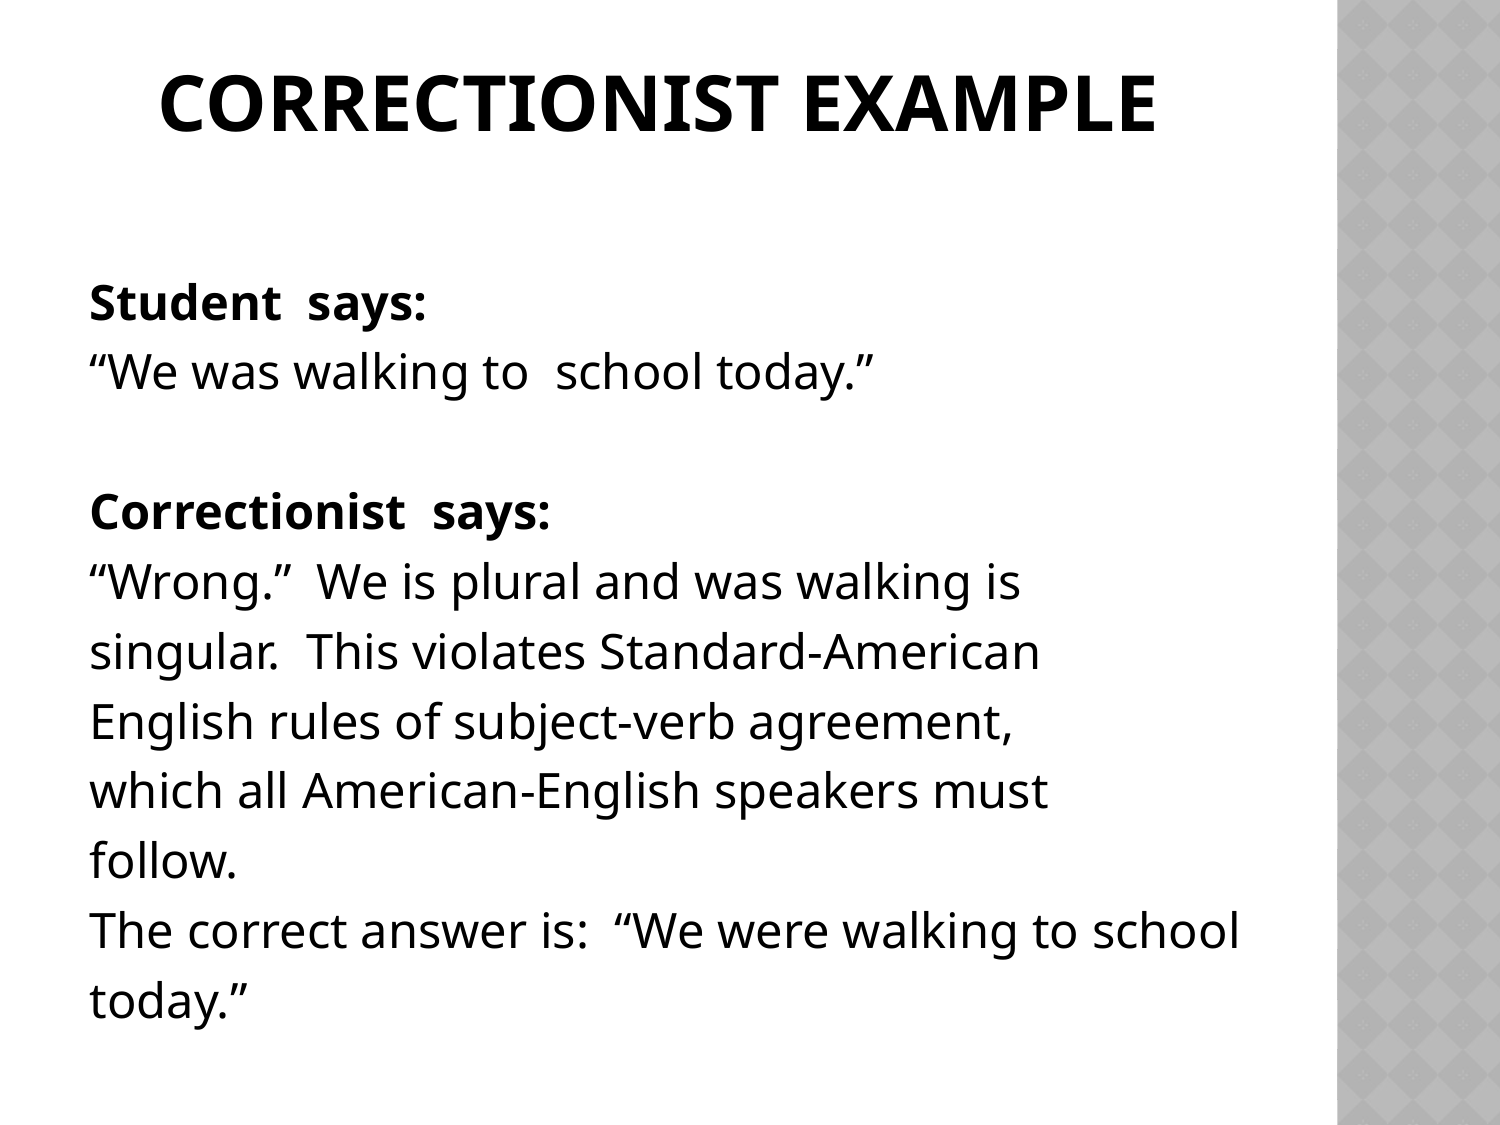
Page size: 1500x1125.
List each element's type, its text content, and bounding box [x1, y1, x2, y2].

title Correctionist example [75, 52, 1263, 240]
list Student says: “We was walking to school today.” Correctionist says: “Wrong.” We is plural and was walking is singular. This violates Standard-American English rules of subject-verb agreement, which all American-English speakers must follow. The correct answer is: “We were walking to school today.” [75, 264, 1263, 1059]
